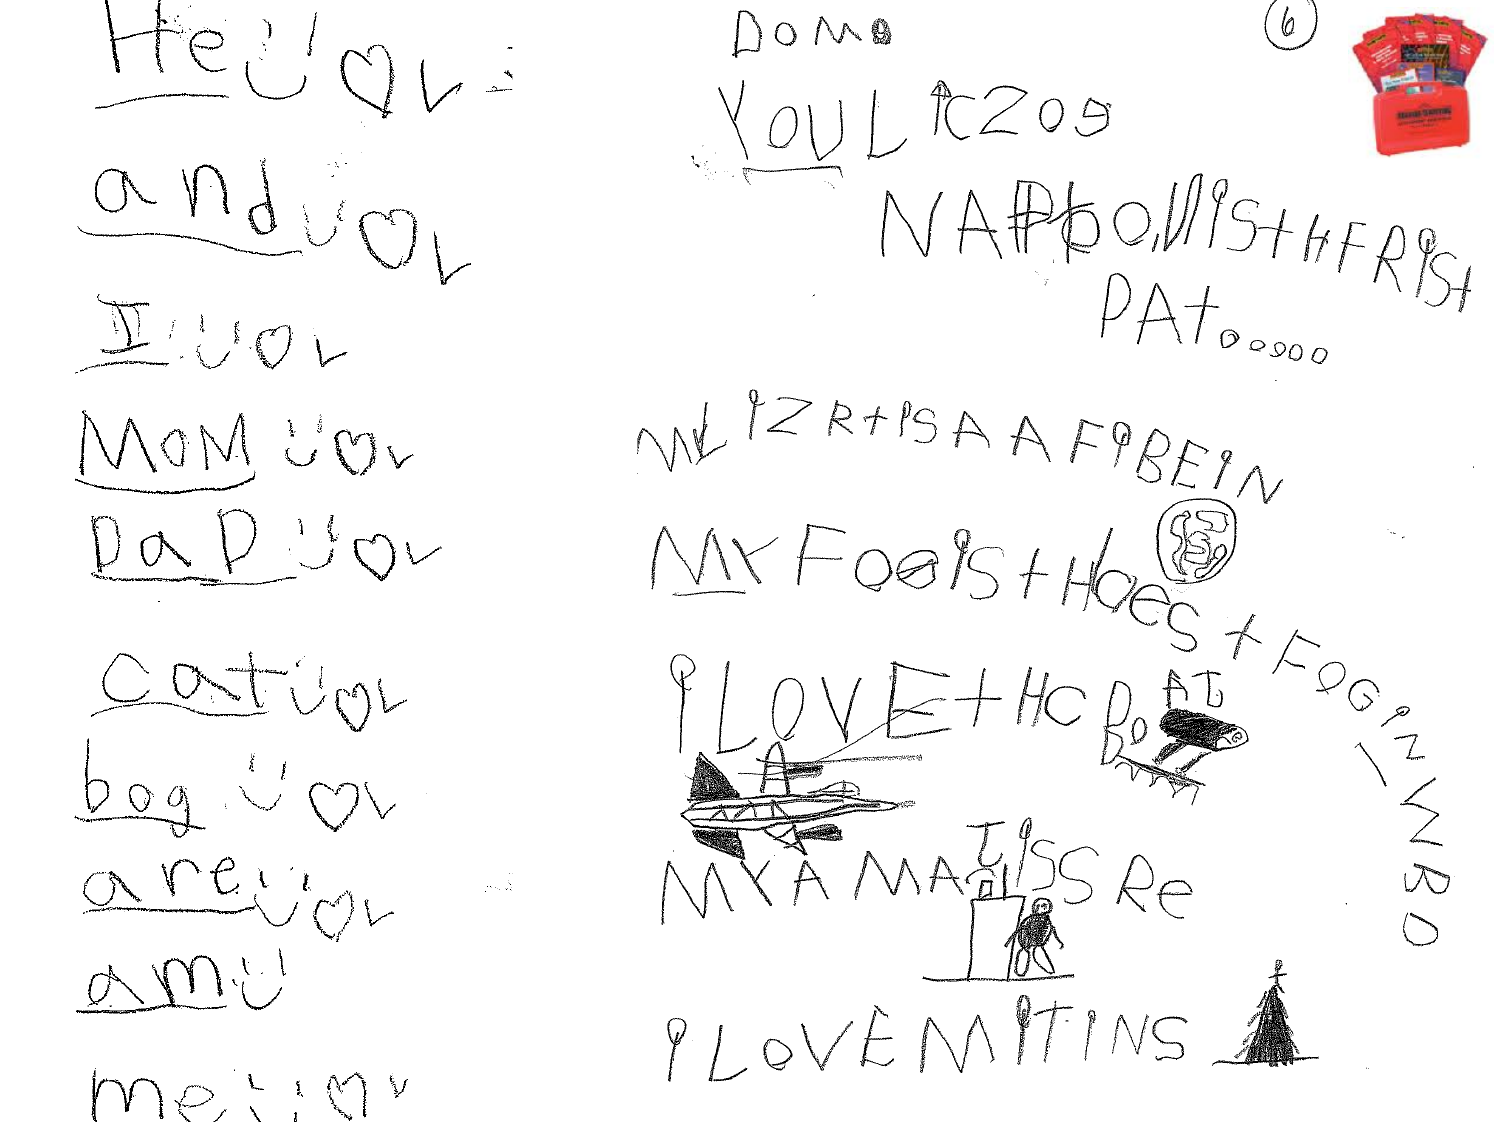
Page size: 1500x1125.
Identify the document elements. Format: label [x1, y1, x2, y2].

picture [631, 0, 1495, 1088]
picture [59, 0, 513, 1124]
